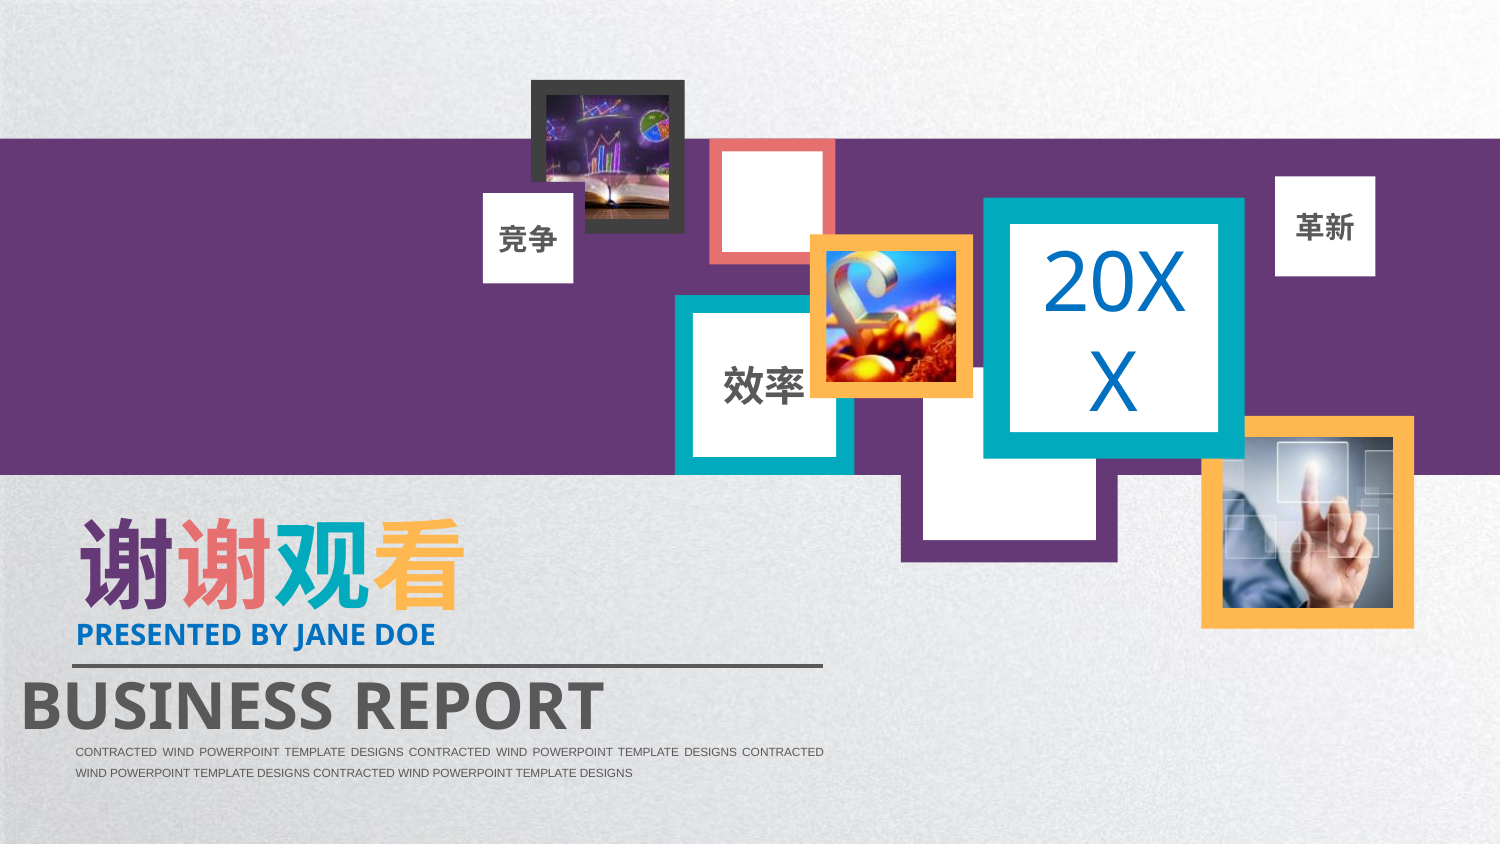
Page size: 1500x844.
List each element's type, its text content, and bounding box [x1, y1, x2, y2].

text_box PRESENTED BY JANE DOE [60, 623, 497, 659]
picture [0, 0, 1500, 138]
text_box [1262, 163, 1389, 290]
text_box CONTRACTED WIND POWERPOINT TEMPLATE DESIGNS CONTRACTED WIND POWERPOINT TEMPLATE DESIGNS CONTRACTED WIND POWERPOINT TEMPLATE DESIGNS CONTRACTED WIND POWERPOINT TEMPLATE DESIGNS [60, 729, 840, 788]
text_box [0, 138, 809, 476]
picture [0, 476, 1500, 844]
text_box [1201, 415, 1415, 629]
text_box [674, 295, 855, 476]
text_box [836, 138, 1500, 476]
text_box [709, 138, 836, 265]
text_box 谢谢观看 [62, 496, 485, 623]
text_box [983, 197, 1245, 459]
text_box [809, 234, 974, 399]
text_box BUSINESS REPORT [4, 656, 621, 750]
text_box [900, 345, 1118, 563]
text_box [531, 79, 685, 234]
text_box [471, 181, 585, 296]
